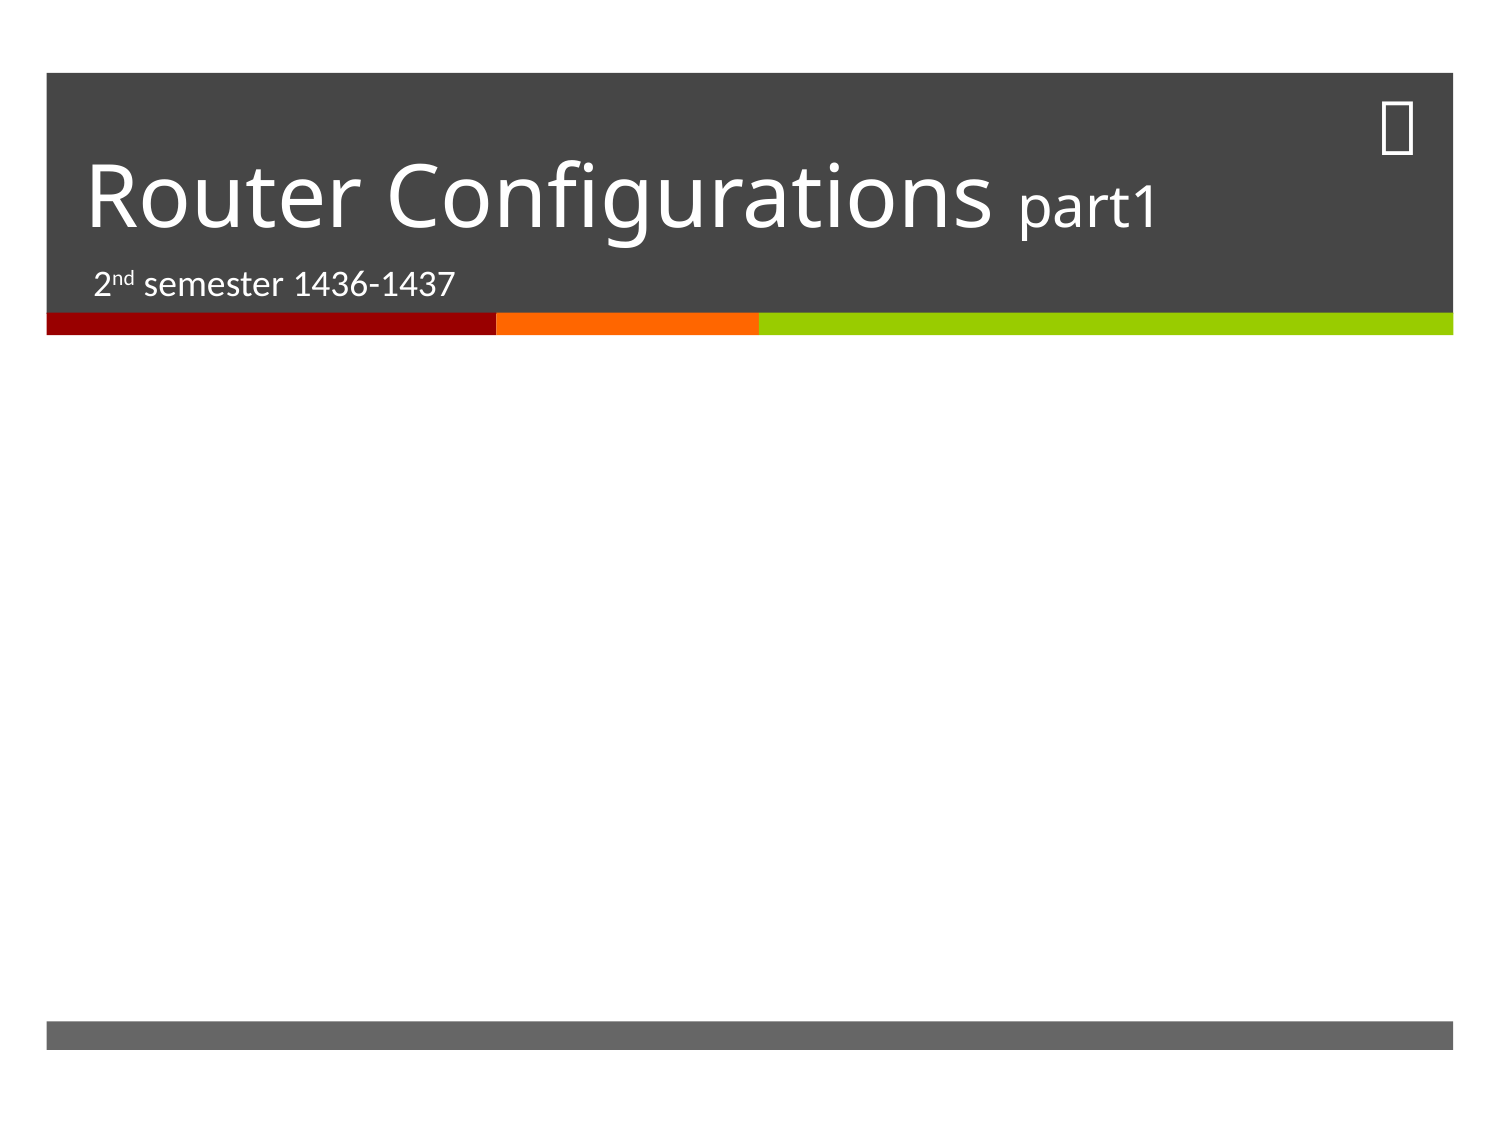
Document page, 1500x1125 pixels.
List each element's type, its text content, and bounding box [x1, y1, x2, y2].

subtitle 2nd semester 1436-1437 [78, 251, 1351, 331]
title Router Configurations part1 [69, 73, 1351, 253]
